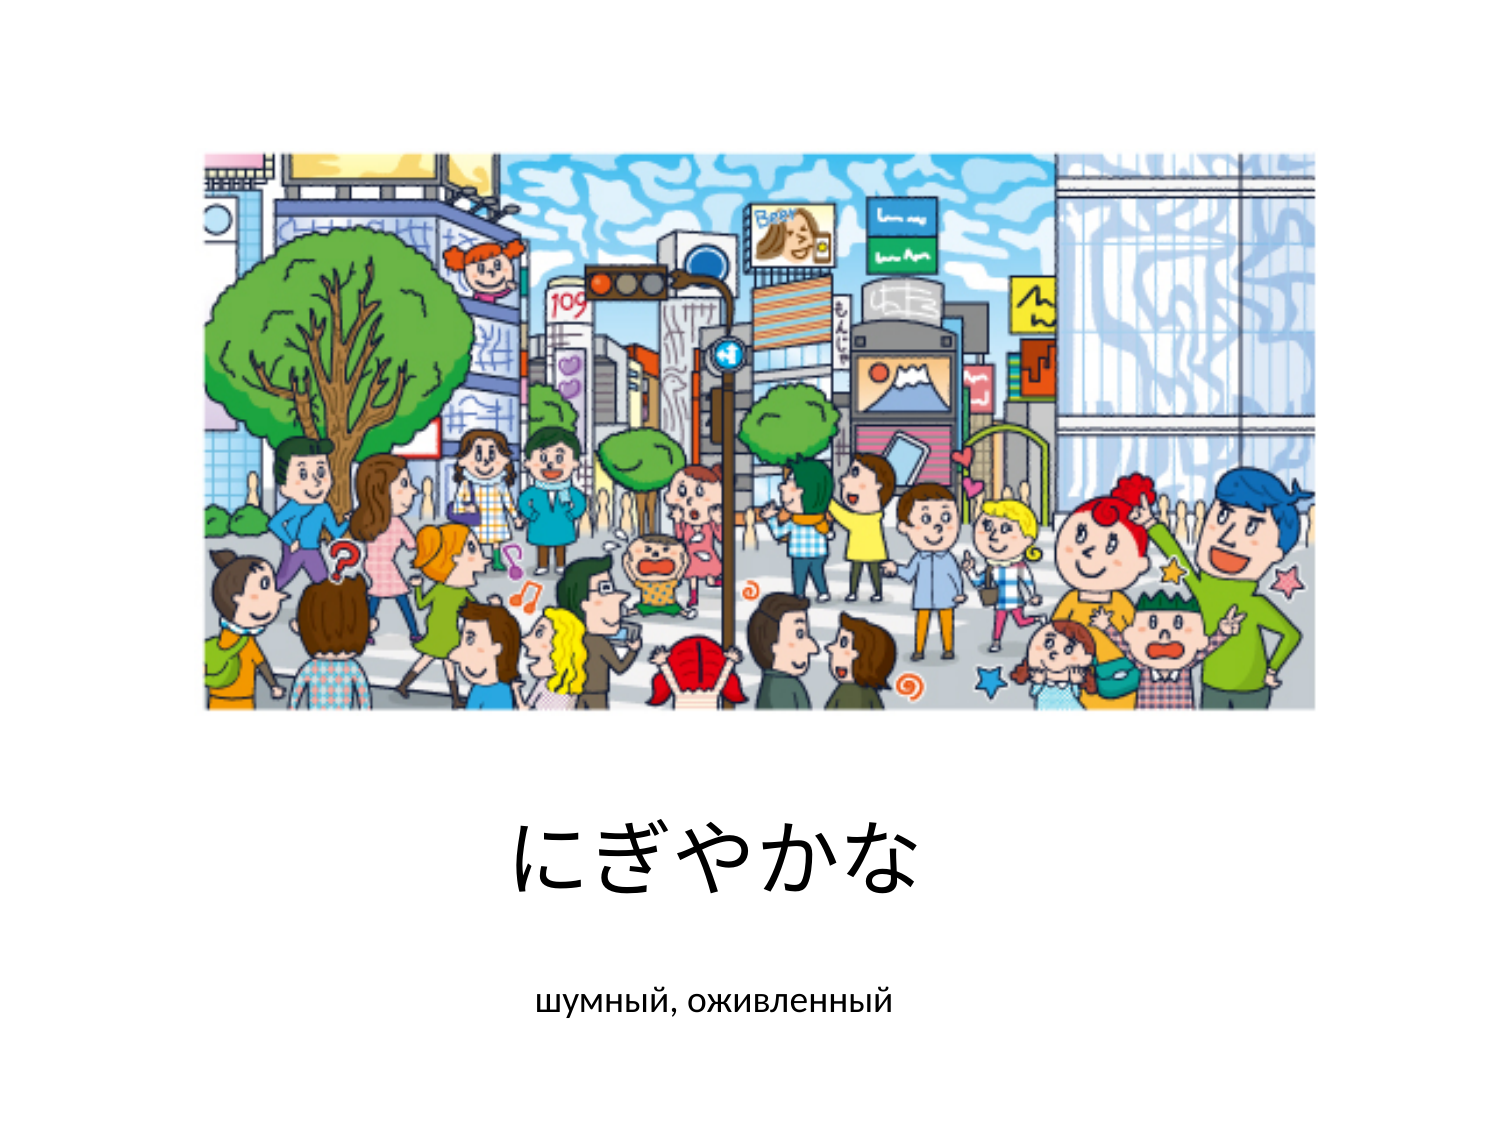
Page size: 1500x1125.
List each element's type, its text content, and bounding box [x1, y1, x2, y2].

text_box шумный, оживленный [520, 967, 909, 1027]
picture [194, 148, 1318, 717]
text_box にぎやかな [419, 798, 1010, 914]
